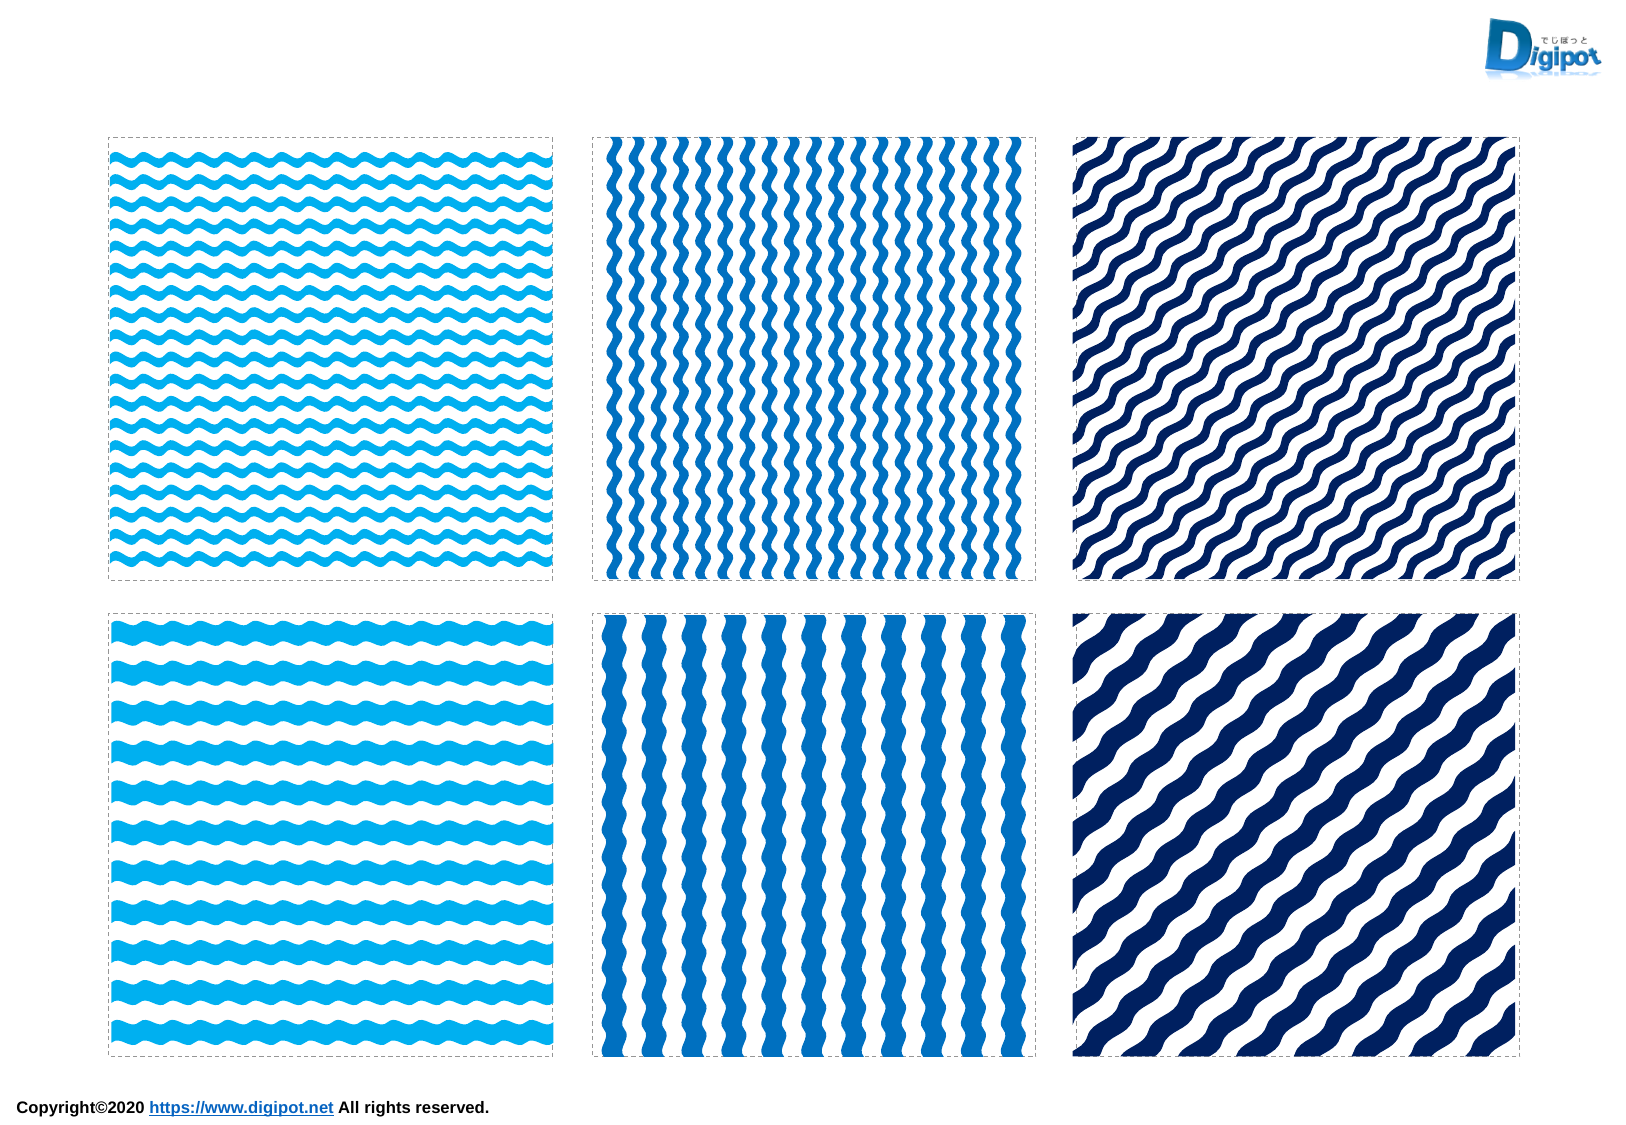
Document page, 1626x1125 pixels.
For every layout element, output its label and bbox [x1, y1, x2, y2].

text_box [894, 136, 911, 580]
text_box [938, 136, 955, 580]
text_box [761, 136, 778, 580]
text_box [601, 615, 627, 1057]
text_box [672, 136, 689, 580]
text_box [1000, 615, 1026, 1057]
text_box [109, 351, 553, 368]
text_box [801, 615, 827, 1057]
text_box [1072, 136, 1508, 571]
picture [1485, 18, 1602, 82]
text_box [872, 136, 889, 580]
text_box [109, 462, 553, 479]
text_box [109, 395, 553, 412]
text_box [109, 262, 553, 279]
text_box [1081, 146, 1516, 580]
text_box [109, 329, 553, 346]
text_box [109, 307, 553, 324]
text_box [111, 1019, 554, 1046]
text_box [111, 660, 554, 686]
text_box [111, 900, 554, 926]
text_box [109, 240, 553, 257]
text_box [960, 615, 986, 1057]
text_box [109, 506, 553, 523]
text_box [983, 136, 1000, 580]
text_box [916, 136, 933, 580]
text_box [828, 136, 845, 580]
text_box [1005, 136, 1022, 580]
text_box [111, 860, 554, 886]
text_box [761, 615, 787, 1057]
text_box [739, 136, 756, 580]
text_box [109, 174, 553, 191]
text_box [695, 136, 712, 580]
text_box [681, 615, 707, 1057]
text_box [717, 136, 734, 580]
text_box [111, 979, 554, 1006]
text_box [606, 136, 623, 580]
text_box [920, 615, 947, 1057]
text_box [805, 136, 822, 580]
text_box [841, 615, 867, 1057]
text_box [111, 700, 554, 726]
text_box [109, 285, 553, 301]
text_box [109, 440, 553, 457]
text_box [109, 417, 553, 435]
text_box [783, 136, 800, 580]
text_box [1072, 613, 1516, 1057]
text_box [109, 373, 553, 390]
text_box [881, 615, 907, 1057]
text_box [109, 528, 553, 545]
text_box [111, 820, 554, 846]
text_box [109, 196, 553, 213]
text_box [111, 940, 554, 966]
text_box [111, 780, 554, 806]
text_box [961, 136, 978, 580]
text_box [111, 620, 554, 646]
text_box [721, 615, 747, 1057]
text_box [111, 740, 554, 766]
text_box [109, 551, 553, 568]
text_box [109, 218, 553, 235]
text_box [109, 484, 553, 501]
text_box [641, 615, 667, 1057]
text_box [850, 136, 867, 580]
text_box [628, 136, 645, 580]
text_box [650, 136, 667, 580]
text_box [109, 151, 553, 168]
